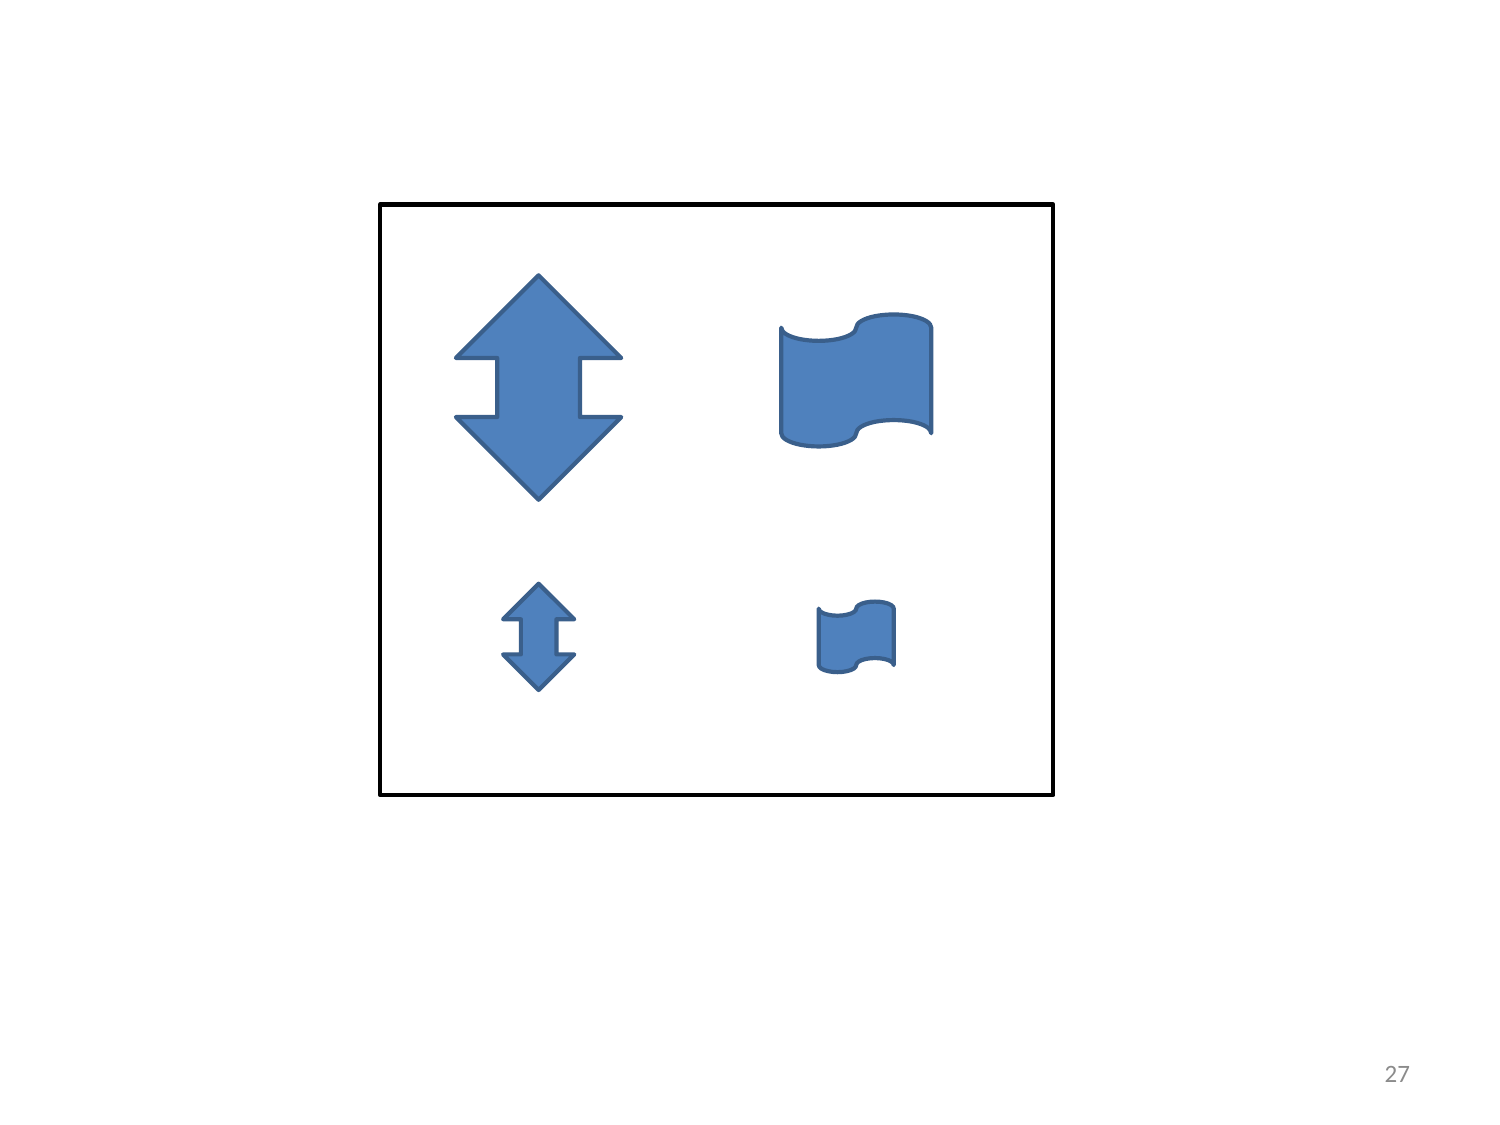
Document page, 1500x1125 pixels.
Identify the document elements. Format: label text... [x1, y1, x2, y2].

text_box [378, 202, 1055, 797]
text_box [453, 273, 624, 502]
slide_number 27 [1074, 1042, 1425, 1103]
text_box [816, 599, 896, 675]
text_box [501, 581, 577, 693]
text_box [779, 312, 934, 449]
